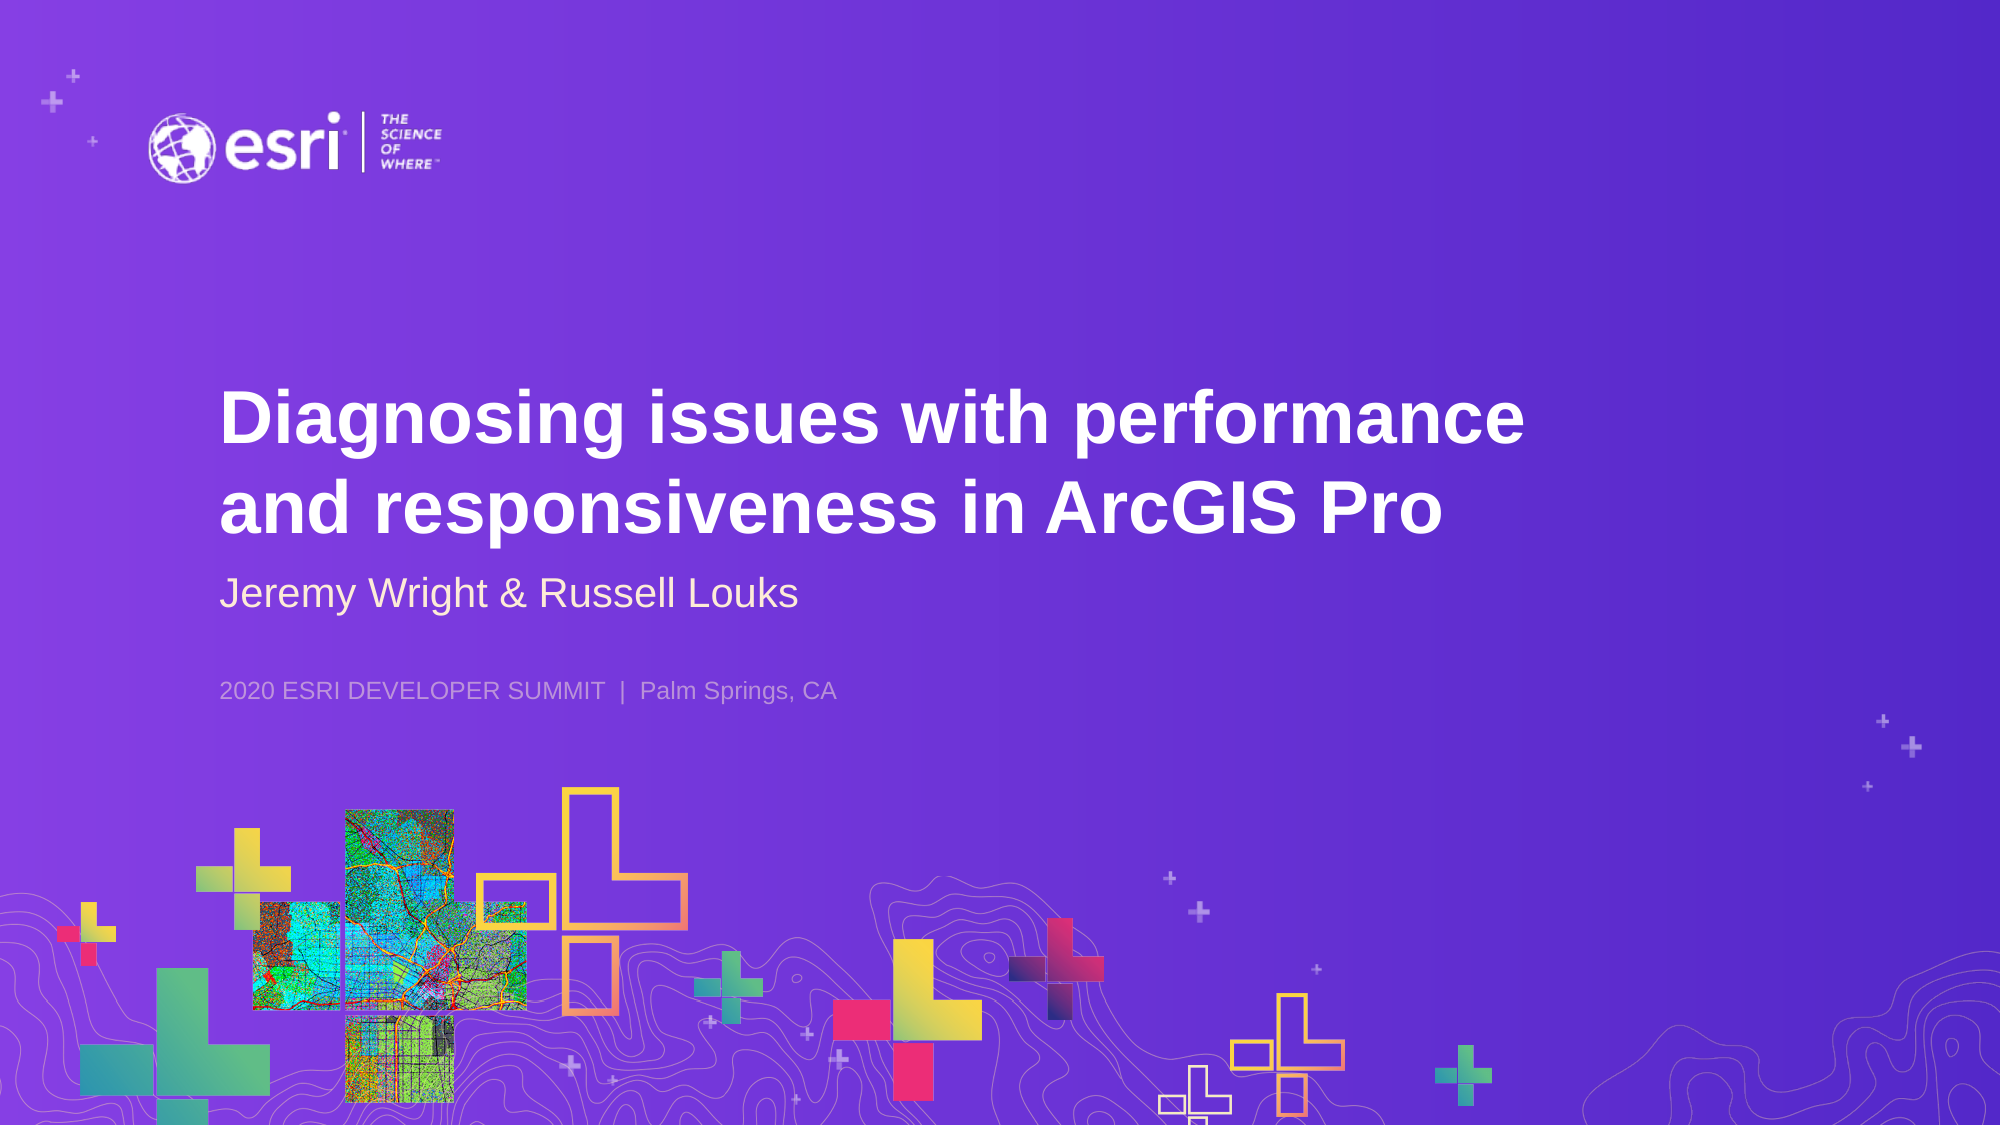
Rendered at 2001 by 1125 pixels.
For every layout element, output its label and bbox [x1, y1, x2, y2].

text_box [0, 0, 2000, 1125]
picture [125, 92, 474, 202]
